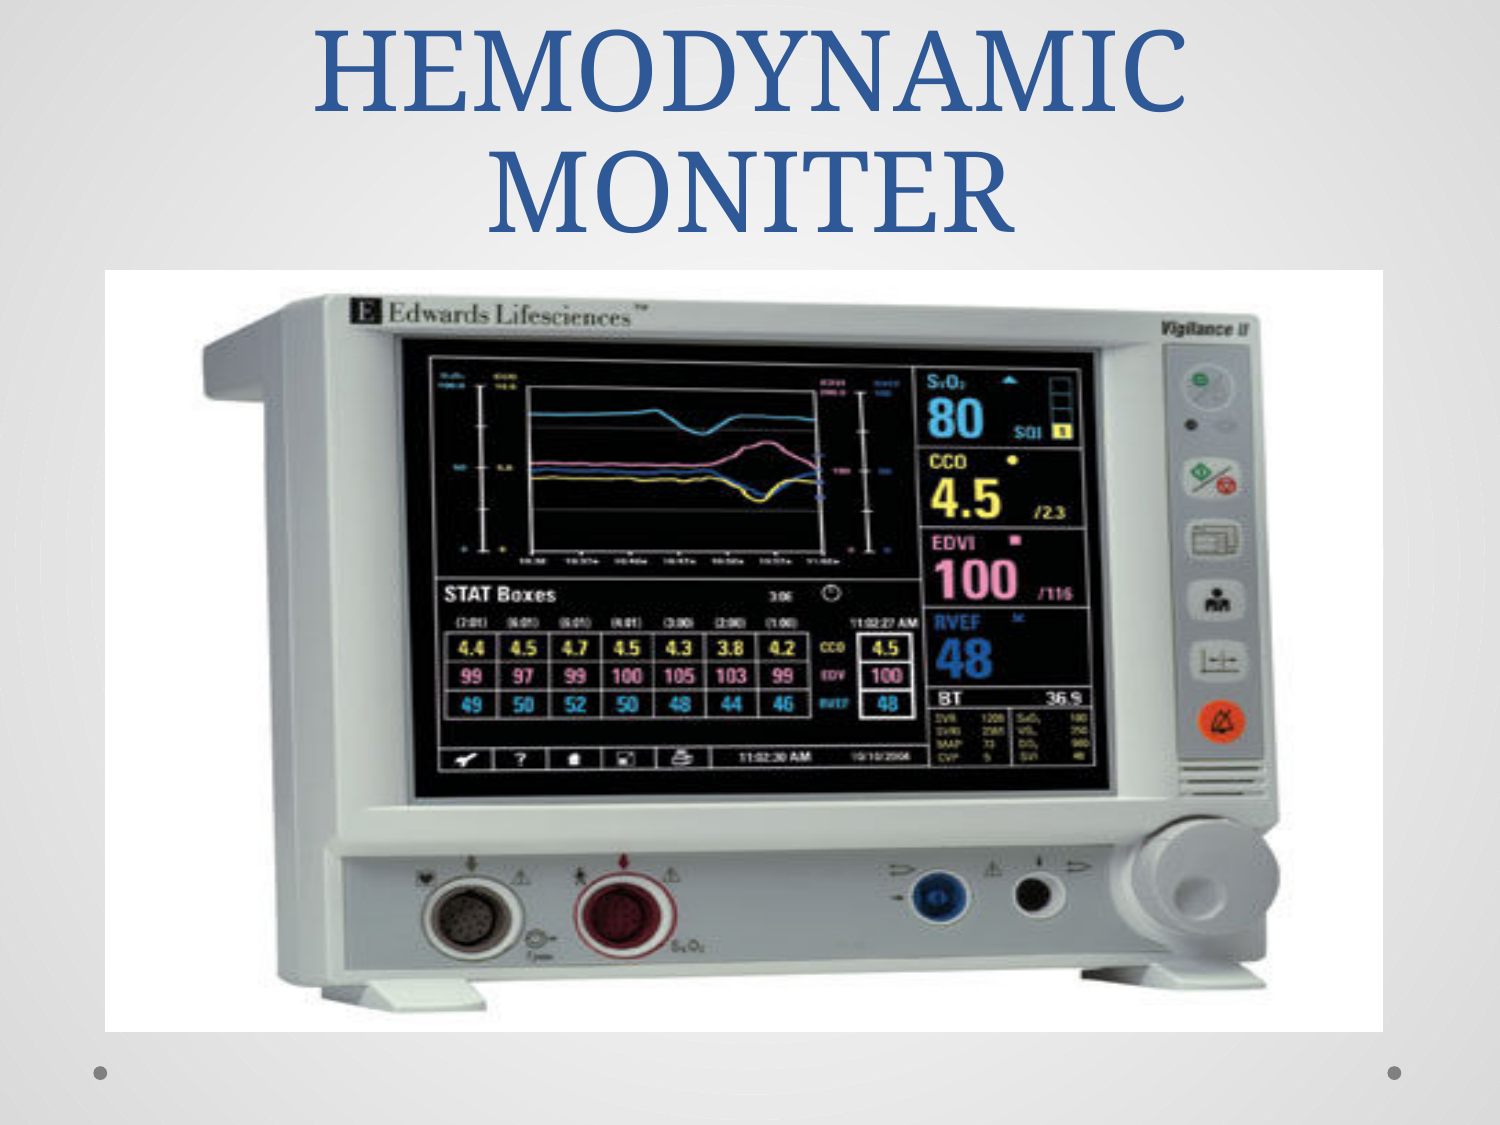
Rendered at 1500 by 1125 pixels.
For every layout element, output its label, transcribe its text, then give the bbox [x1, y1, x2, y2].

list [105, 270, 1383, 1032]
title HEMODYNAMIC MONITER [75, 0, 1425, 263]
